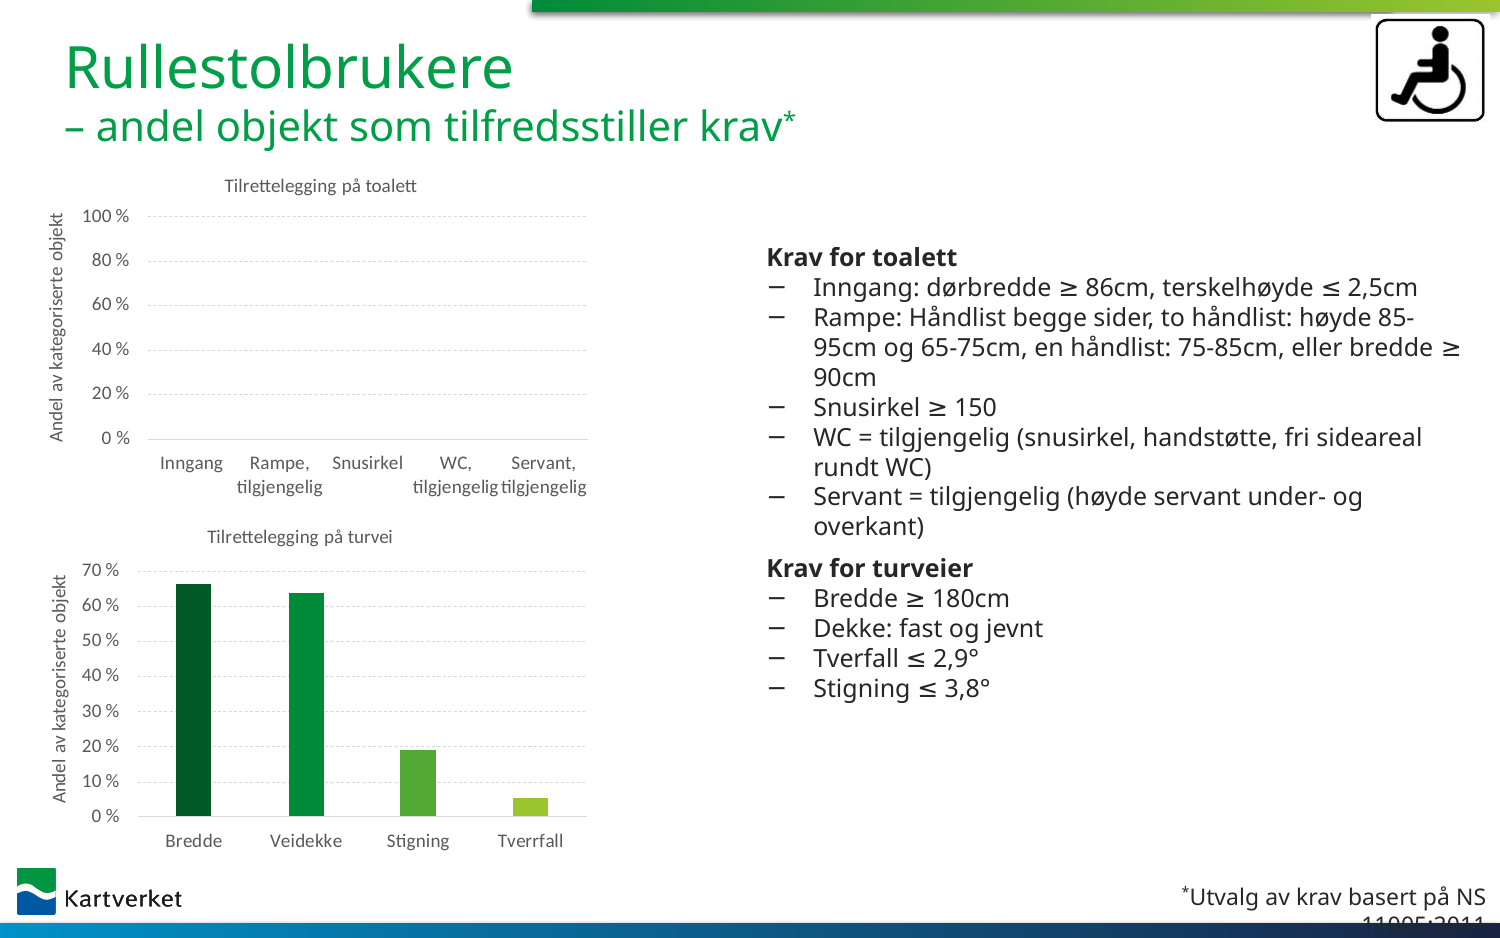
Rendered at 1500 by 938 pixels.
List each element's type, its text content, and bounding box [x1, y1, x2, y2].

text_box Rullestolbrukere – andel objekt som tilfredsstiller krav* [49, 14, 1431, 158]
picture [1371, 13, 1491, 127]
picture [41, 520, 598, 859]
text_box *Utvalg av krav basert på NS 11005:2011 [1068, 873, 1500, 938]
picture [41, 166, 599, 505]
text_box Krav for turveier Bredde ≥ 180cm Dekke: fast og jevnt Tverfall ≤ 2,9° Stigning ≤ 3,8° [751, 545, 1483, 710]
text_box Krav for toalett Inngang: dørbredde ≥ 86cm, terskelhøyde ≤ 2,5cm Rampe: Håndlist begge sider, to håndlist: høyde 85-95cm og 65-75cm, en håndlist: 75-85cm, eller bredde ≥ 90cm Snusirkel ≥ 150 WC = tilgjengelig (snusirkel, handstøtte, fri sideareal rundt WC) Servant = tilgjengelig (høyde servant under- og overkant) [751, 234, 1483, 545]
